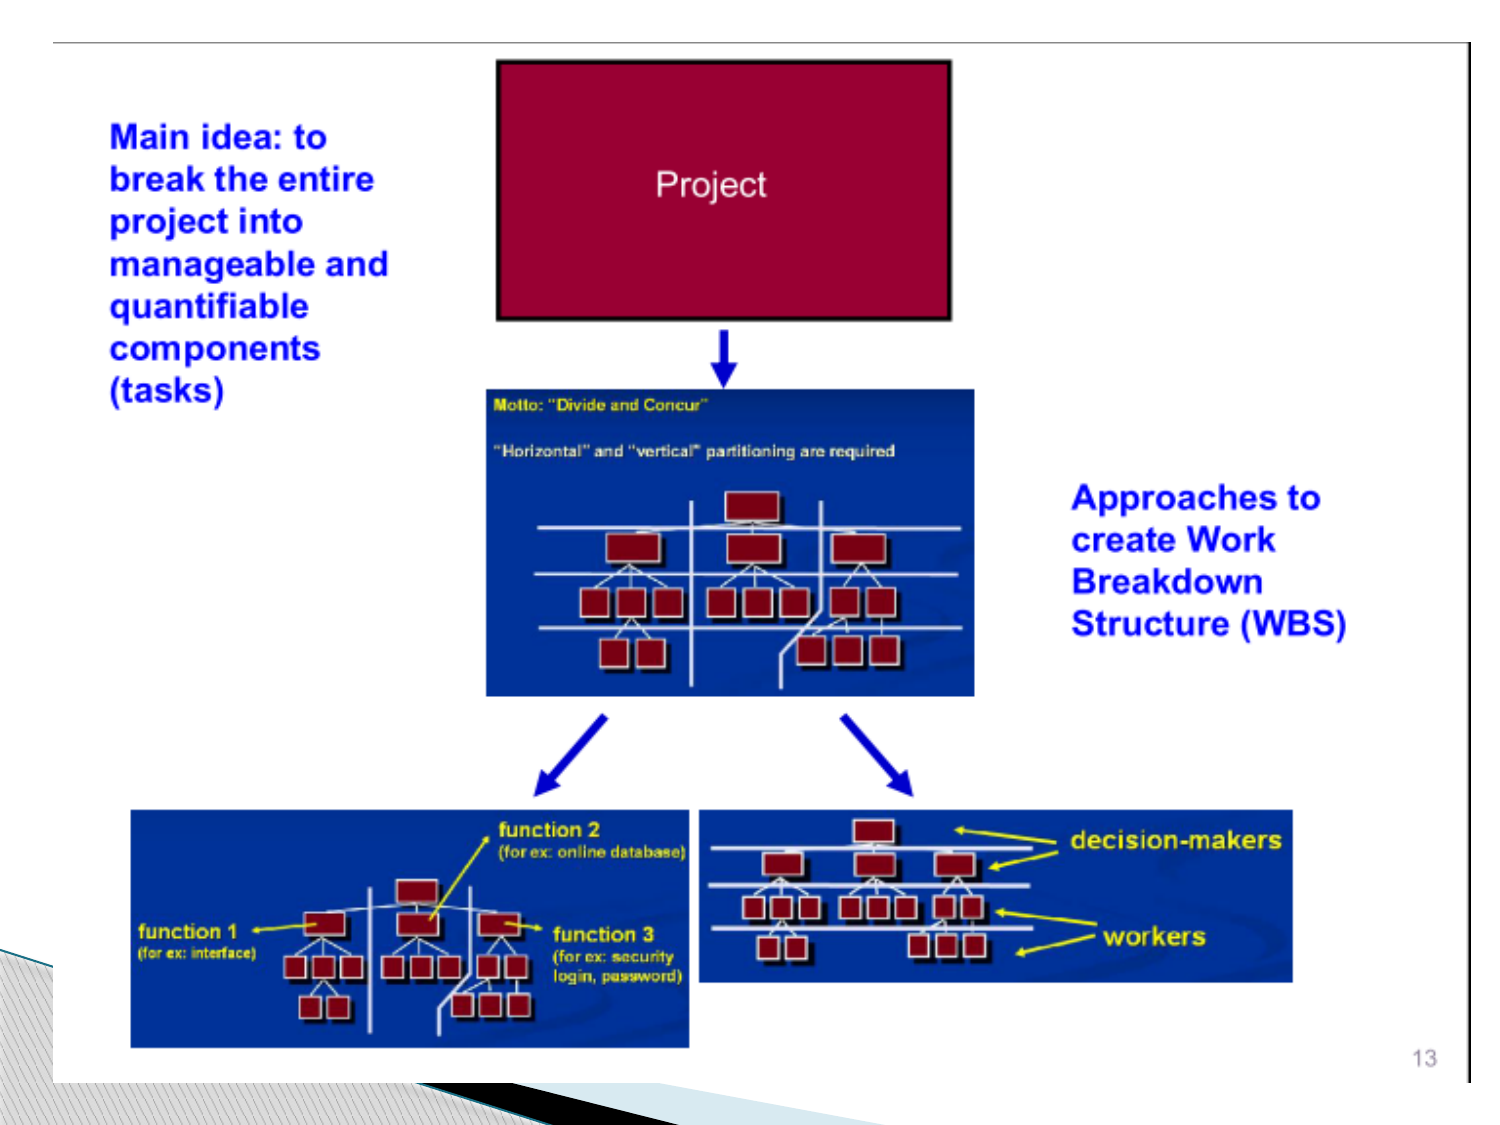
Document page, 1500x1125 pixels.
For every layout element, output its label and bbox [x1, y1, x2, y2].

picture [52, 41, 1471, 1083]
